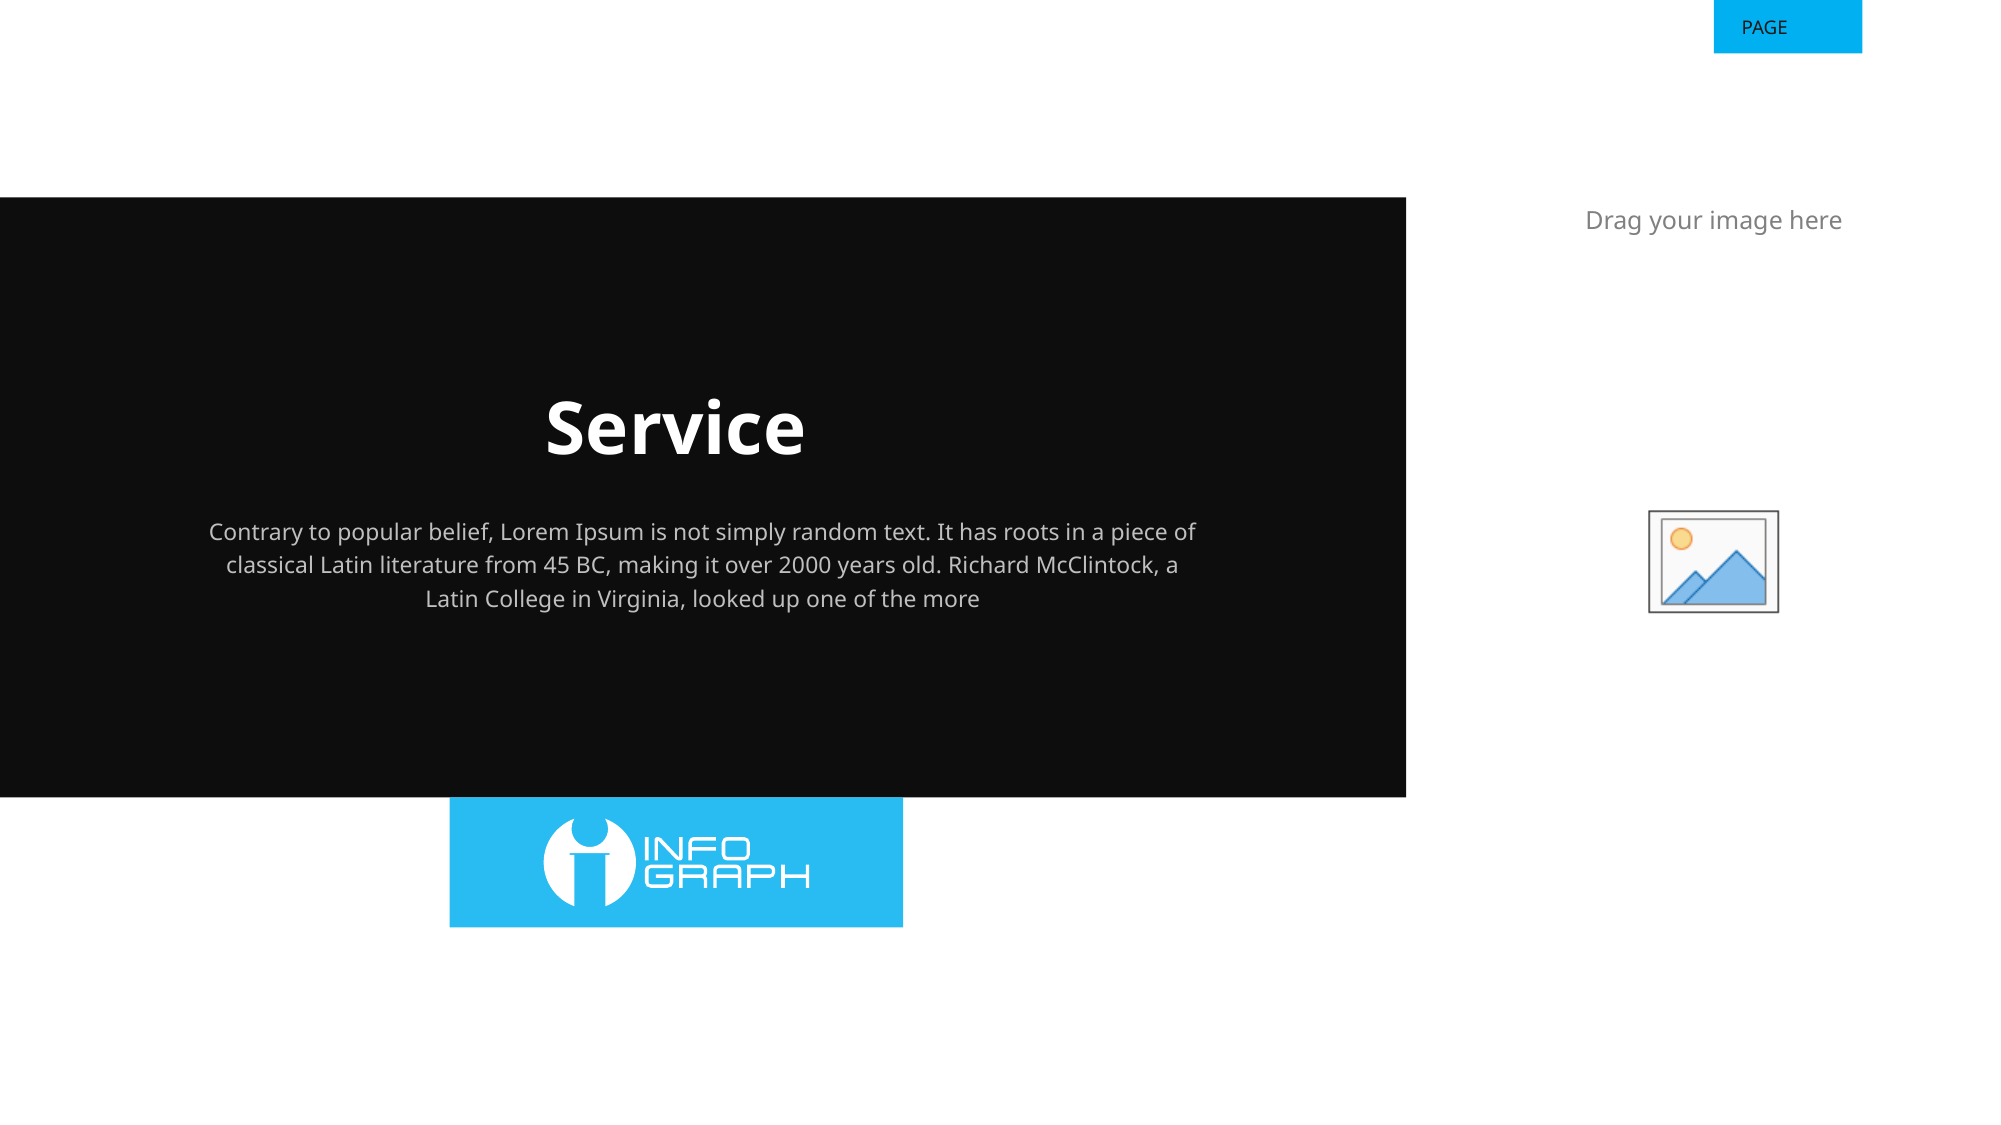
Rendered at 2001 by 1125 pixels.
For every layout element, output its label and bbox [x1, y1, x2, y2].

text_box [0, 197, 1407, 928]
picture [1428, 197, 2000, 928]
